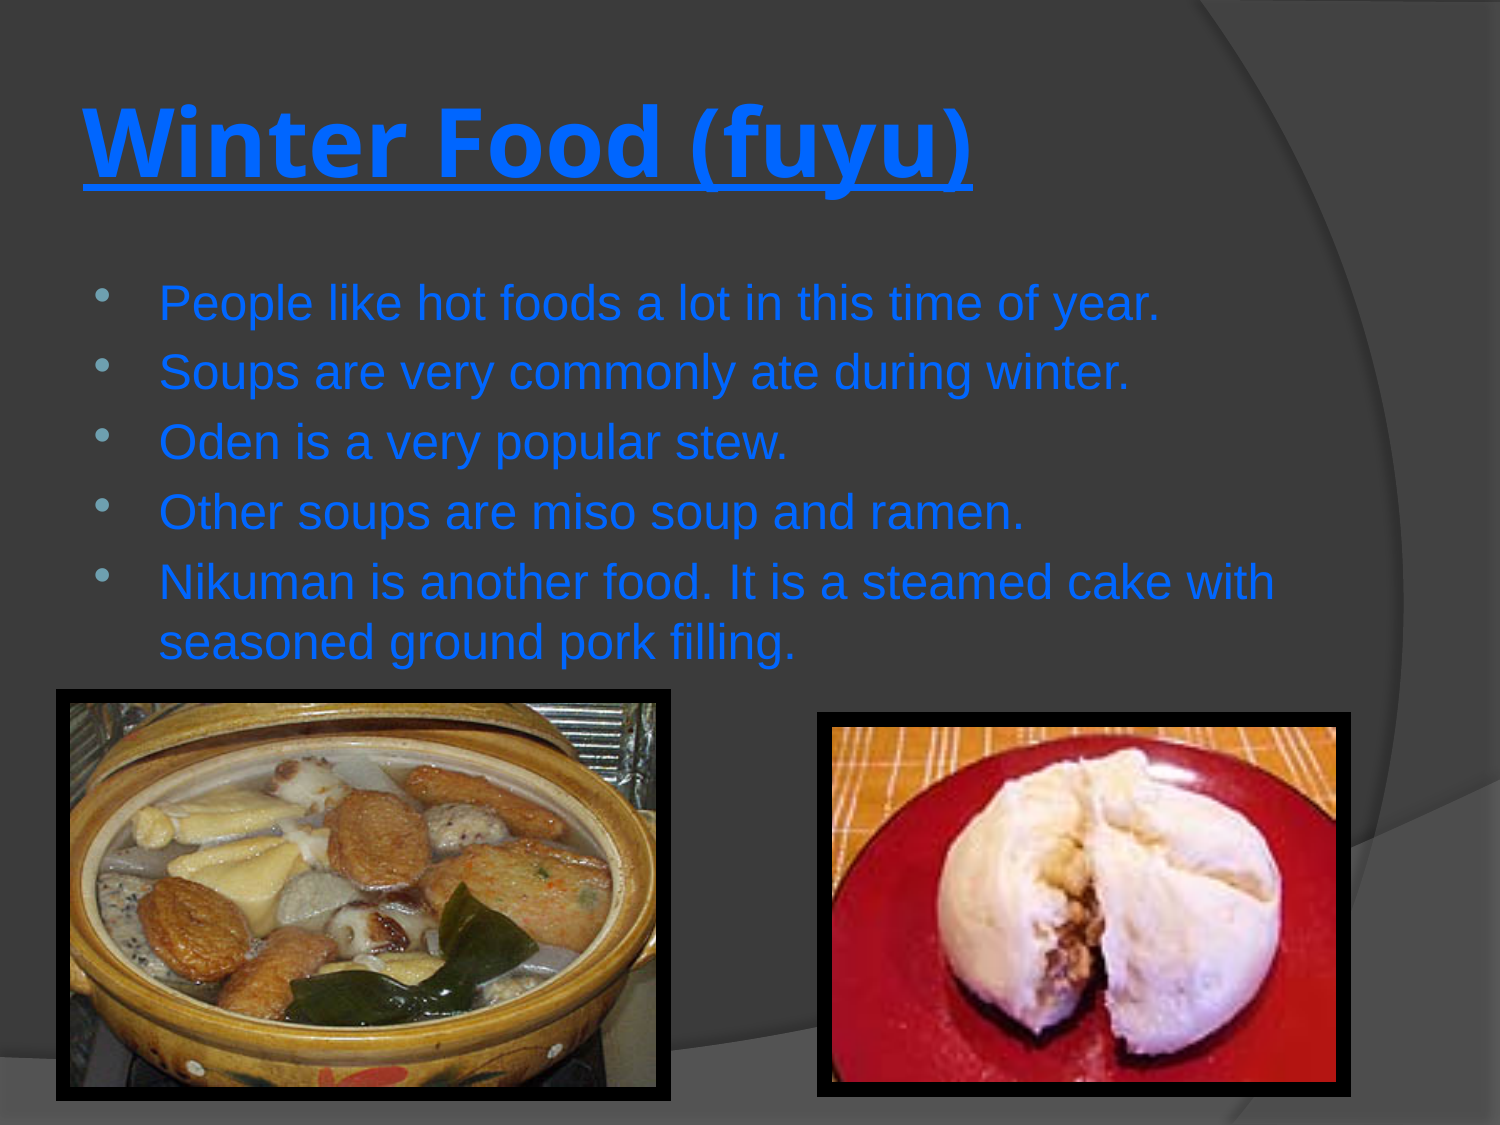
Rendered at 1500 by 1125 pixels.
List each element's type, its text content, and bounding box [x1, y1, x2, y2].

list People like hot foods a lot in this time of year. Soups are very commonly ate during winter. Oden is a very popular stew. Other soups are miso soup and ramen. Nikuman is another food. It is a steamed cake with seasoned ground pork filling. [75, 262, 1300, 715]
title Winter Food (fuyu) [75, 45, 1300, 233]
picture [70, 702, 657, 1087]
picture [831, 726, 1337, 1083]
